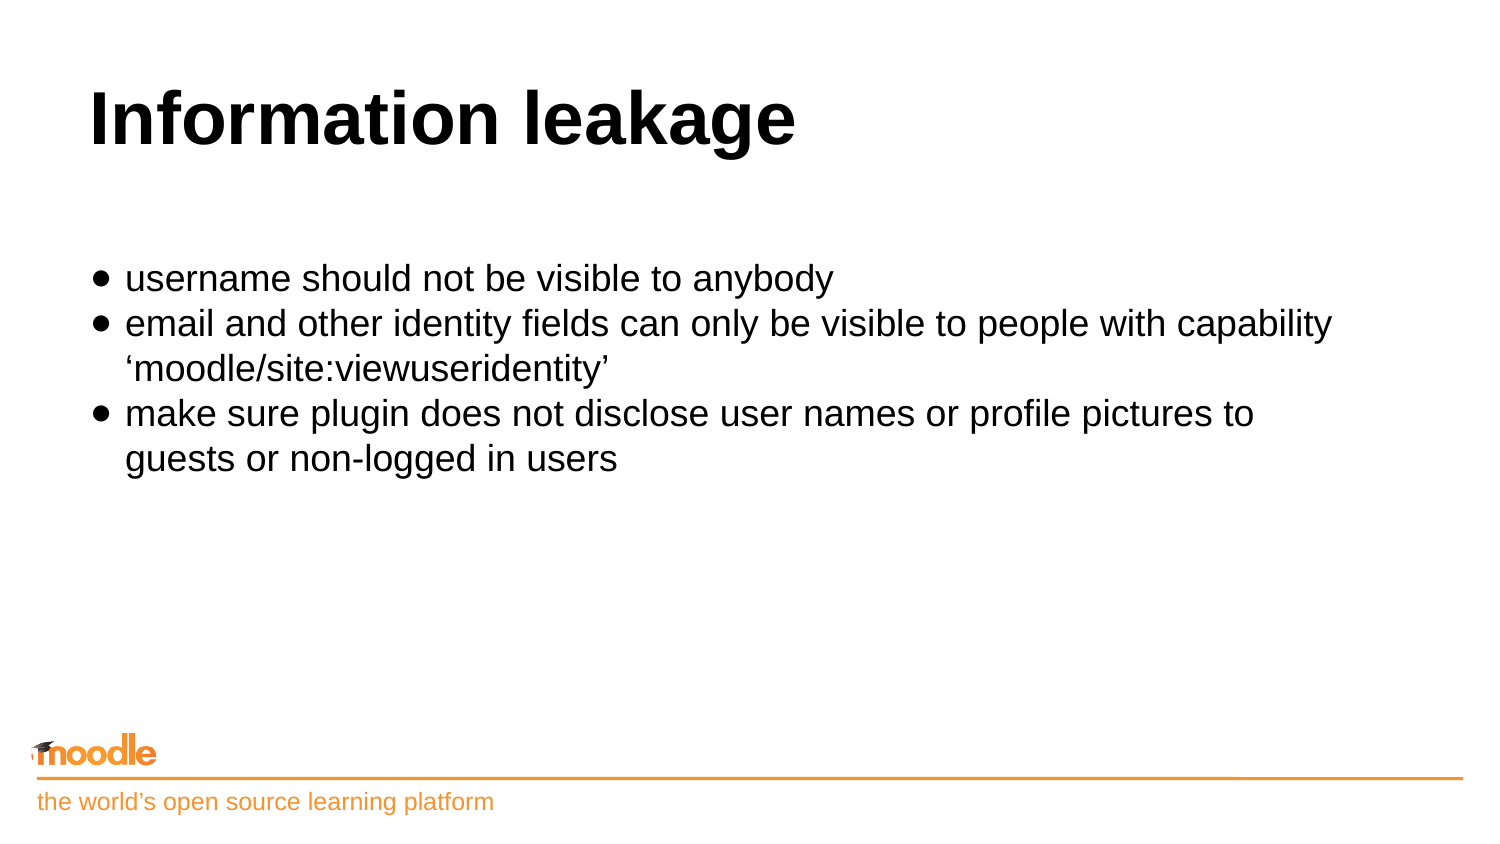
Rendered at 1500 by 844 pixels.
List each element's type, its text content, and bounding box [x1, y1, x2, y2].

text_box the world’s open source learning platform [22, 765, 550, 831]
text_box username should not be visible to anybody email and other identity fields can only be visible to people with capability ‘moodle/site:viewuseridentity’ make sure plugin does not disclose user names or profile pictures to guests or non-logged in users [74, 238, 1371, 714]
text_box Information leakage [75, 33, 1425, 175]
picture [30, 733, 157, 771]
